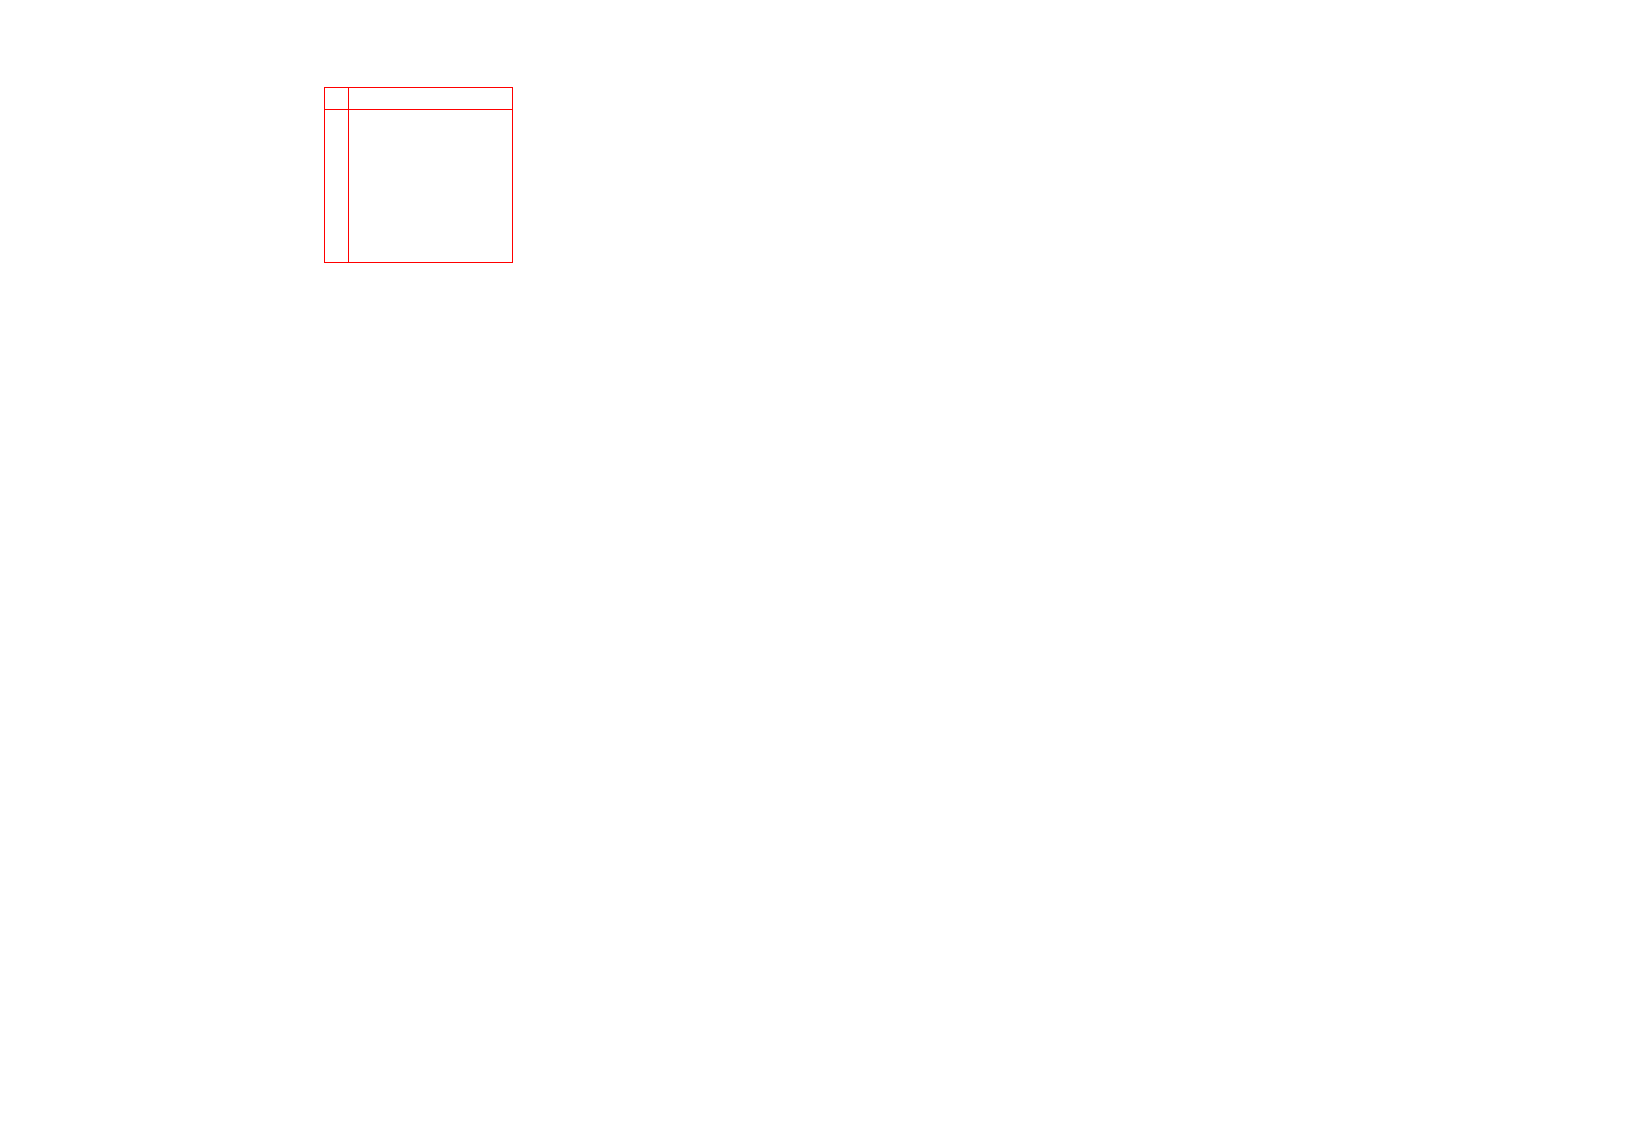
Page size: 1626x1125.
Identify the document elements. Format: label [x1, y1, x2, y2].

text_box [324, 87, 513, 263]
